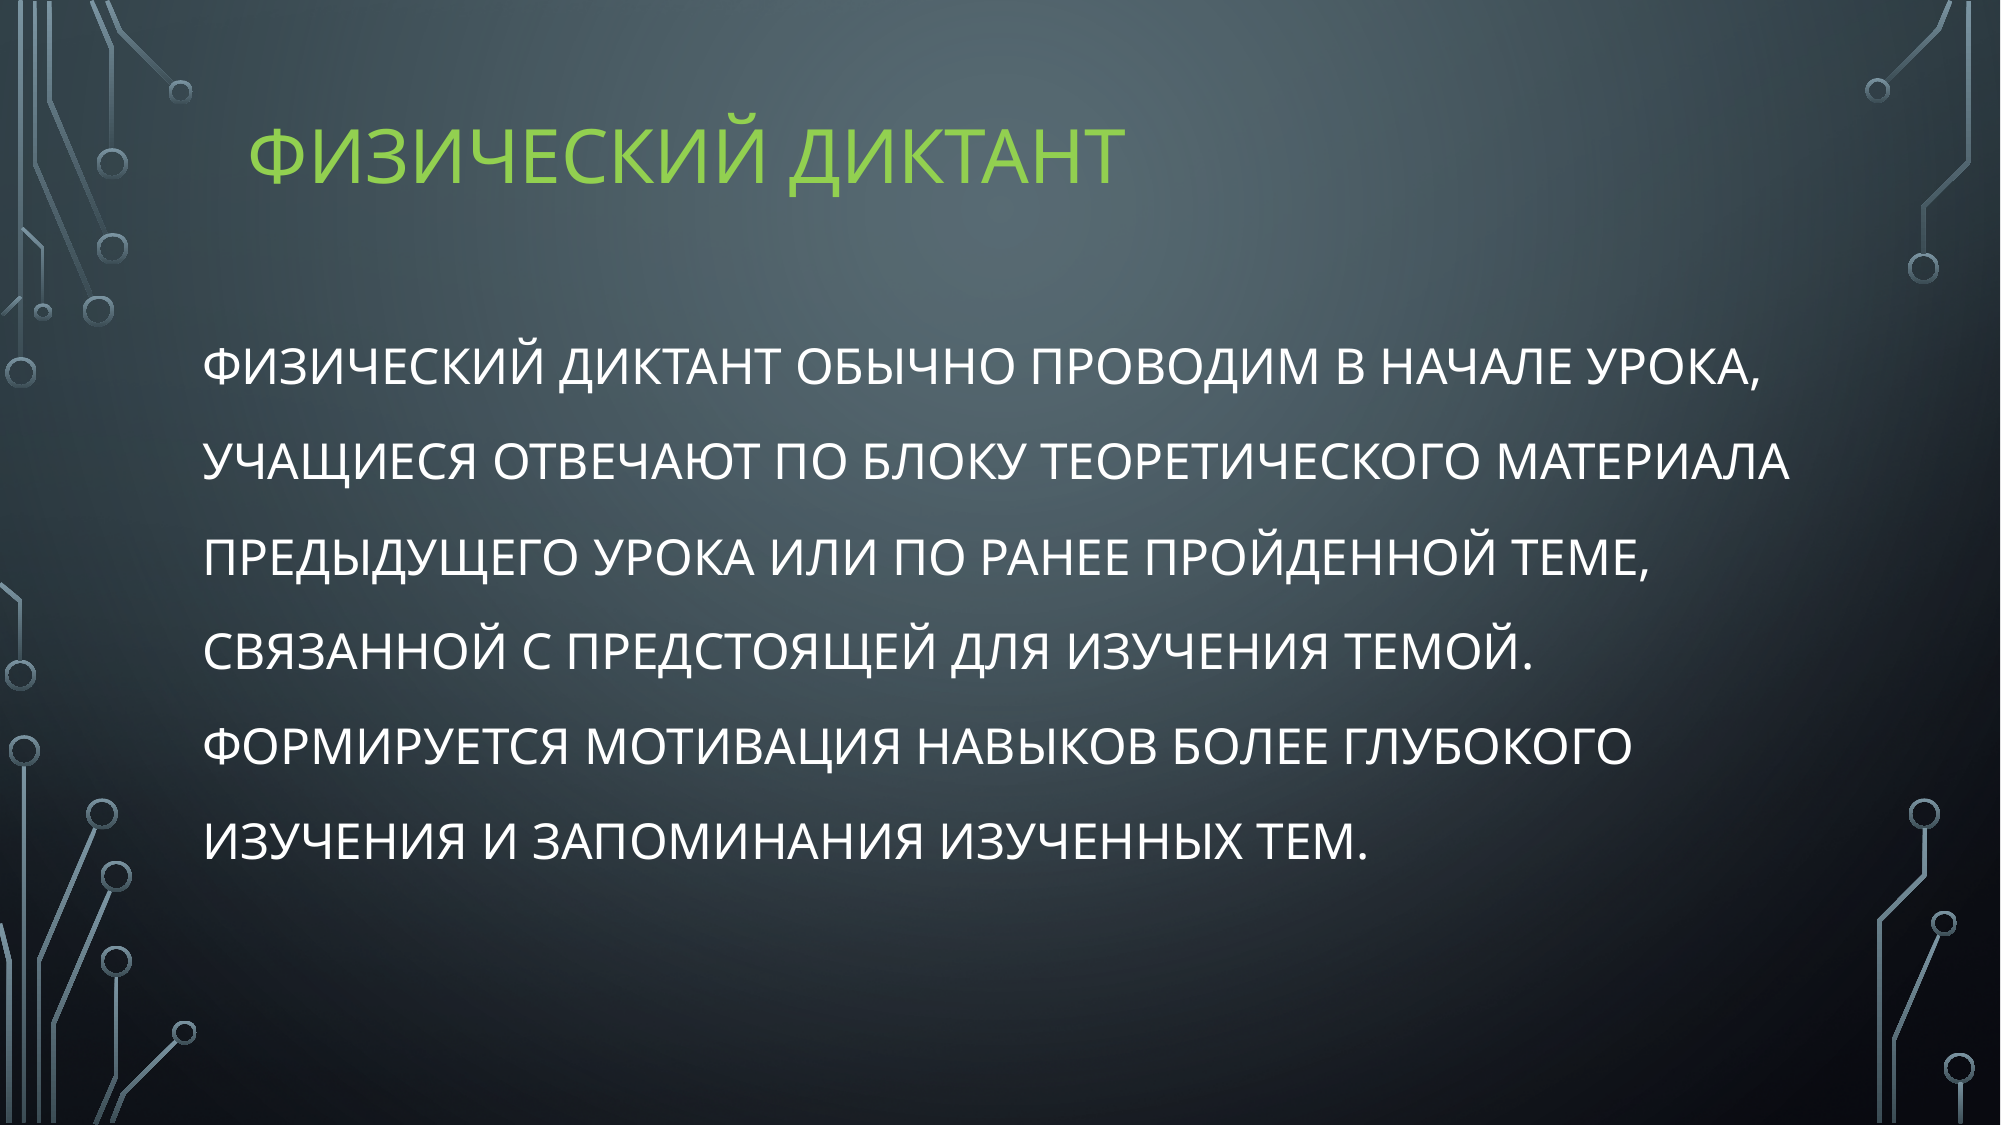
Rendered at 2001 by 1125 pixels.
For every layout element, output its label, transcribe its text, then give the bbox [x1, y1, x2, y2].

title Физический диктант [232, 89, 1858, 208]
list Физический диктант обычно проводим в начале урока, учащиеся отвечают по блоку теоретического материала предыдущего урока или по ранее пройденной теме, связанной с предстоящей для изучения темой. Формируется мотивация навыков более глубокого изучения и запоминания изученных тем. [187, 292, 1813, 977]
